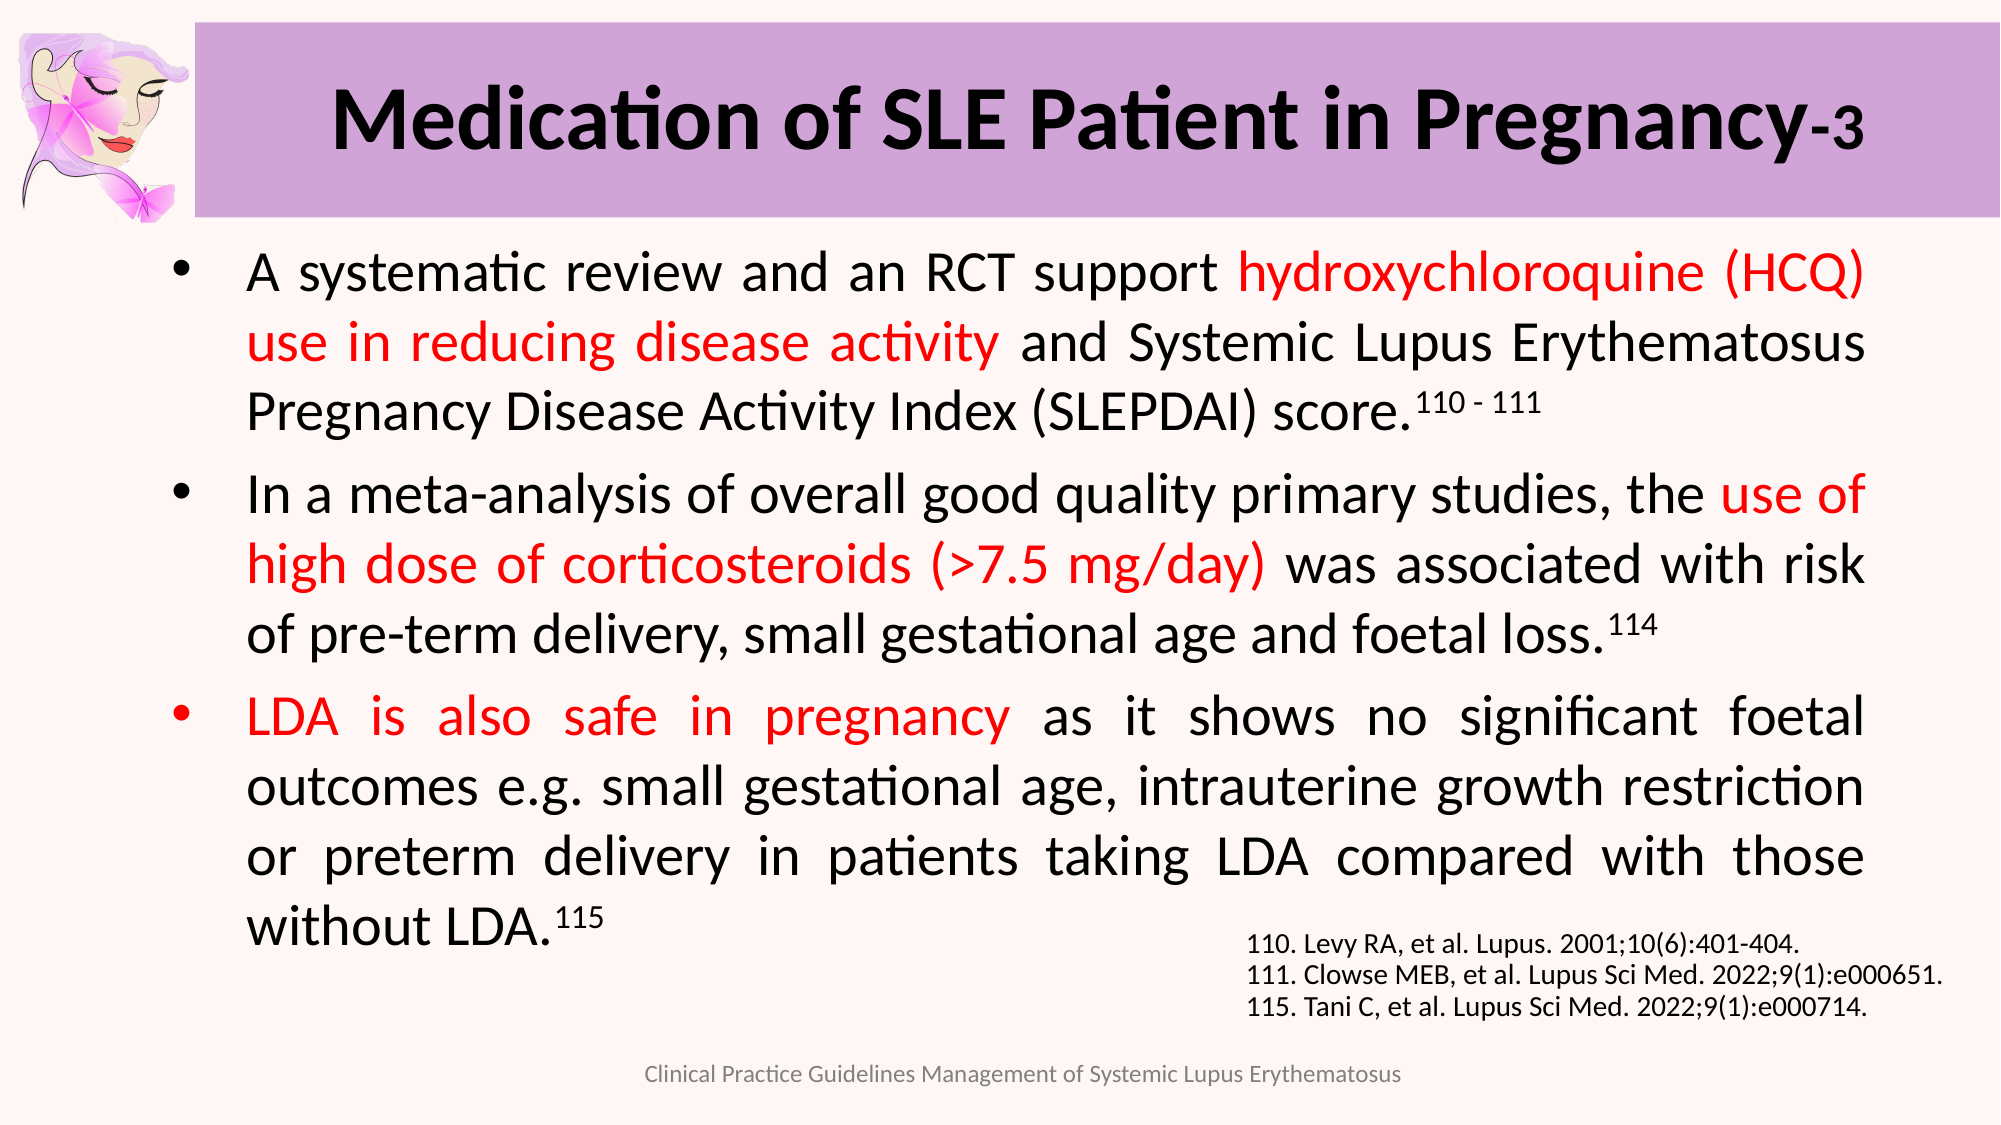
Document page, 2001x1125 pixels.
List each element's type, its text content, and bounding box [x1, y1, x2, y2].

title Medication of SLE Patient in Pregnancy-3 [195, 22, 2000, 218]
text_box 110. Levy RA, et al. Lupus. 2001;10(6):401-404. 111. Clowse MEB, et al. Lupus Sci Med. 2022;9(1):e000651. 115. Tani C, et al. Lupus Sci Med. 2022;9(1):e000714. [1230, 920, 1974, 1026]
list A systematic review and an RCT support hydroxychloroquine (HCQ) use in reducing disease activity and Systemic Lupus Erythematosus Pregnancy Disease Activity Index (SLEPDAI) score.110 - 111 In a meta-analysis of overall good quality primary studies, the use of high dose of corticosteroids (>7.5 mg/day) was associated with risk of pre-term delivery, small gestational age and foetal loss.114 LDA is also safe in pregnancy as it shows no significant foetal outcomes e.g. small gestational age, intrauterine growth restriction or preterm delivery in patients taking LDA compared with those without LDA.115 [118, 225, 1882, 1019]
picture [0, 10, 210, 248]
